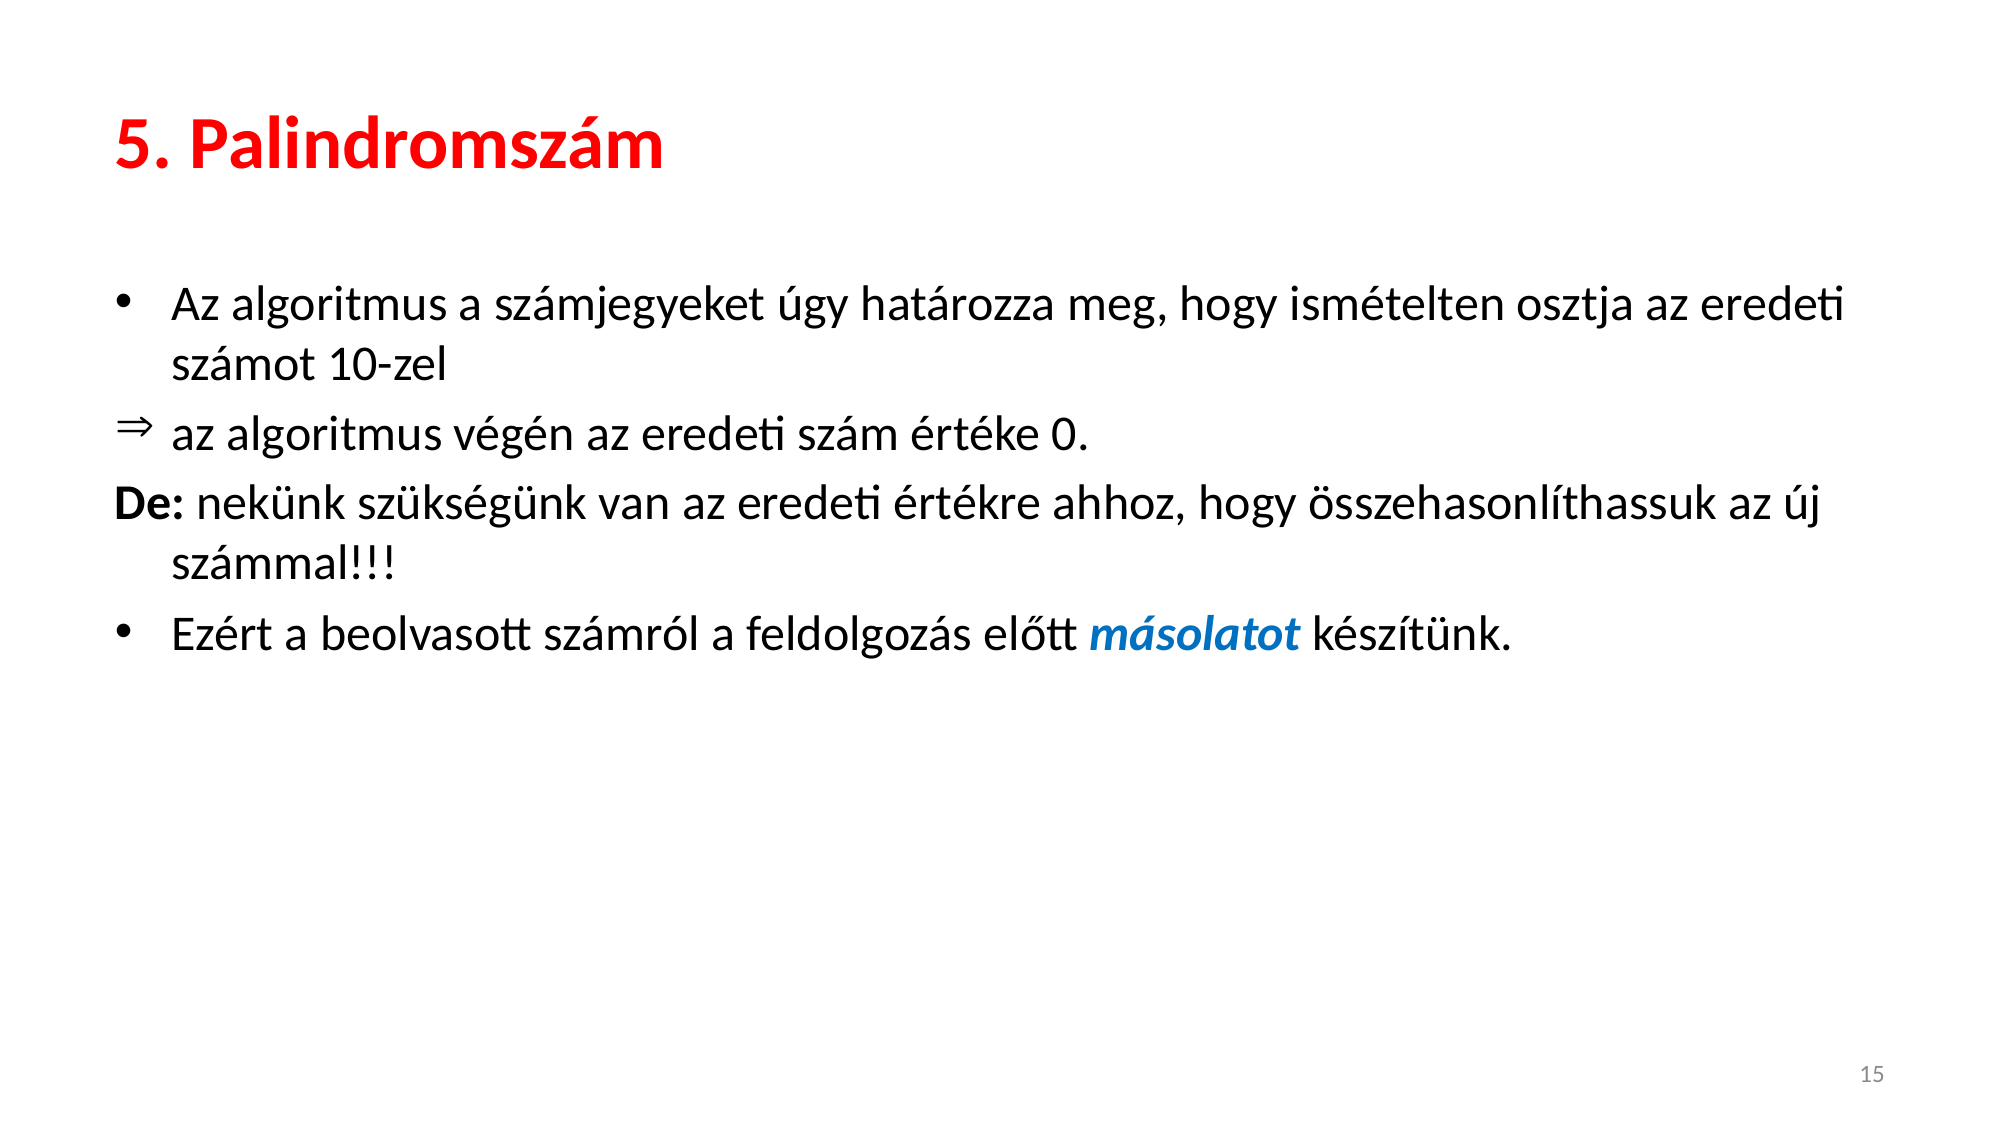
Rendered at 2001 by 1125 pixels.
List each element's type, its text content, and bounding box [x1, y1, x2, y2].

list Az algoritmus a számjegyeket úgy határozza meg, hogy ismételten osztja az eredeti számot 10-zel az algoritmus végén az eredeti szám értéke 0. De: nekünk szükségünk van az eredeti értékre ahhoz, hogy összehasonlíthassuk az új számmal!!! Ezért a beolvasott számról a feldolgozás előtt másolatot készítünk. [99, 262, 1900, 1005]
title 5. Palindromszám [99, 45, 1900, 233]
slide_number 15 [1433, 1042, 1900, 1103]
